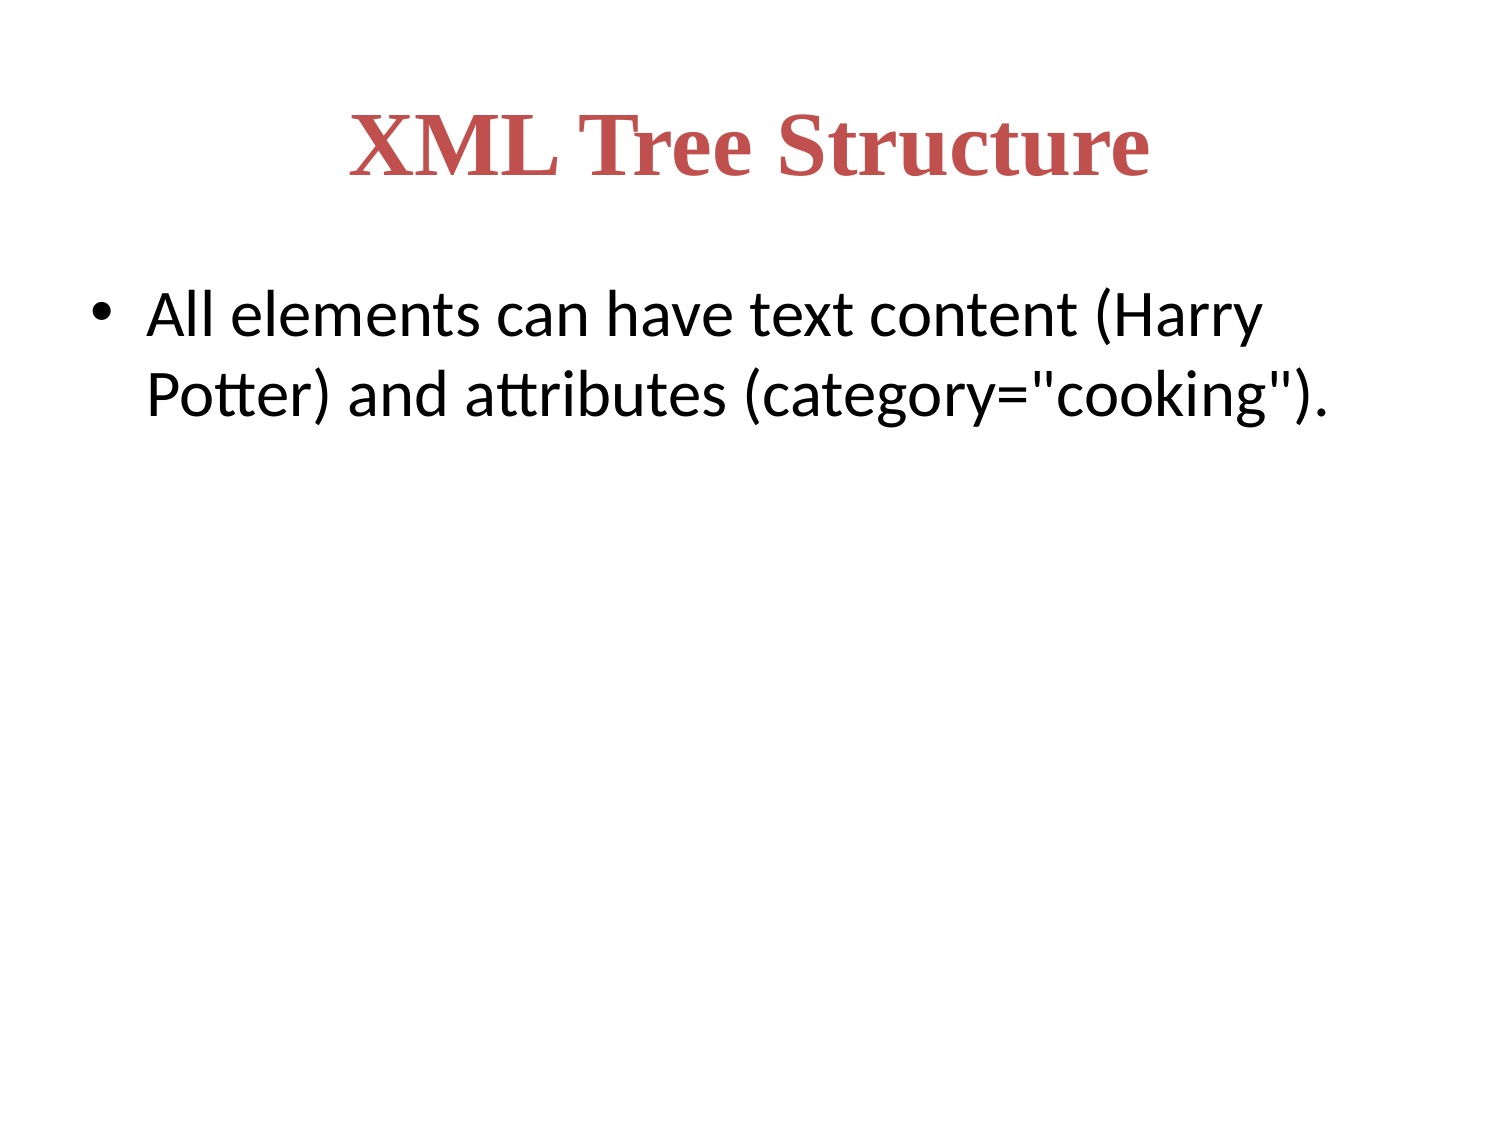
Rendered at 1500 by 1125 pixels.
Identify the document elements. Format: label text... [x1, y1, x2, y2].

title XML Tree Structure [75, 45, 1425, 233]
list All elements can have text content (Harry Potter) and attributes (category="cooking"). [75, 262, 1425, 1005]
